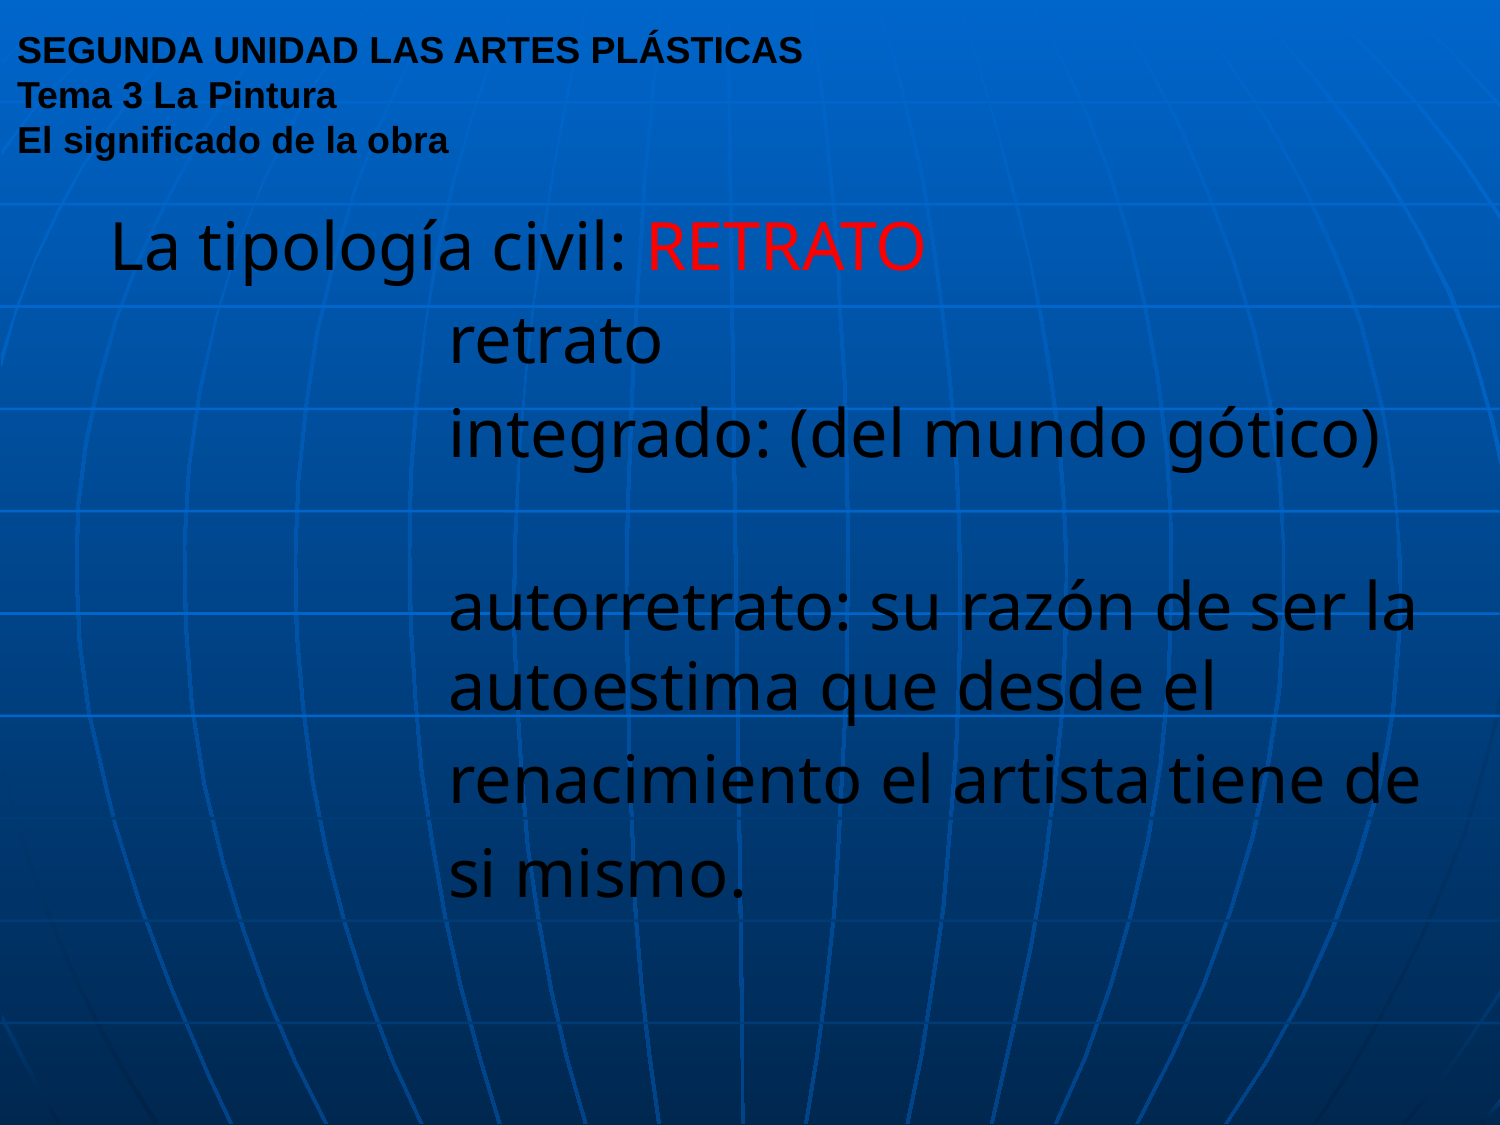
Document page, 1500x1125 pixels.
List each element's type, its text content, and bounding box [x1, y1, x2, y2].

list La tipología civil: RETRATO retrato integrado: (del mundo gótico) autorretrato: su razón de ser la autoestima que desde el renacimiento el artista tiene de si mismo. [76, 196, 1500, 977]
title SEGUNDA UNIDAD LAS ARTES PLÁSTICAS Tema 3 La Pintura El significado de la obra [0, 0, 822, 188]
